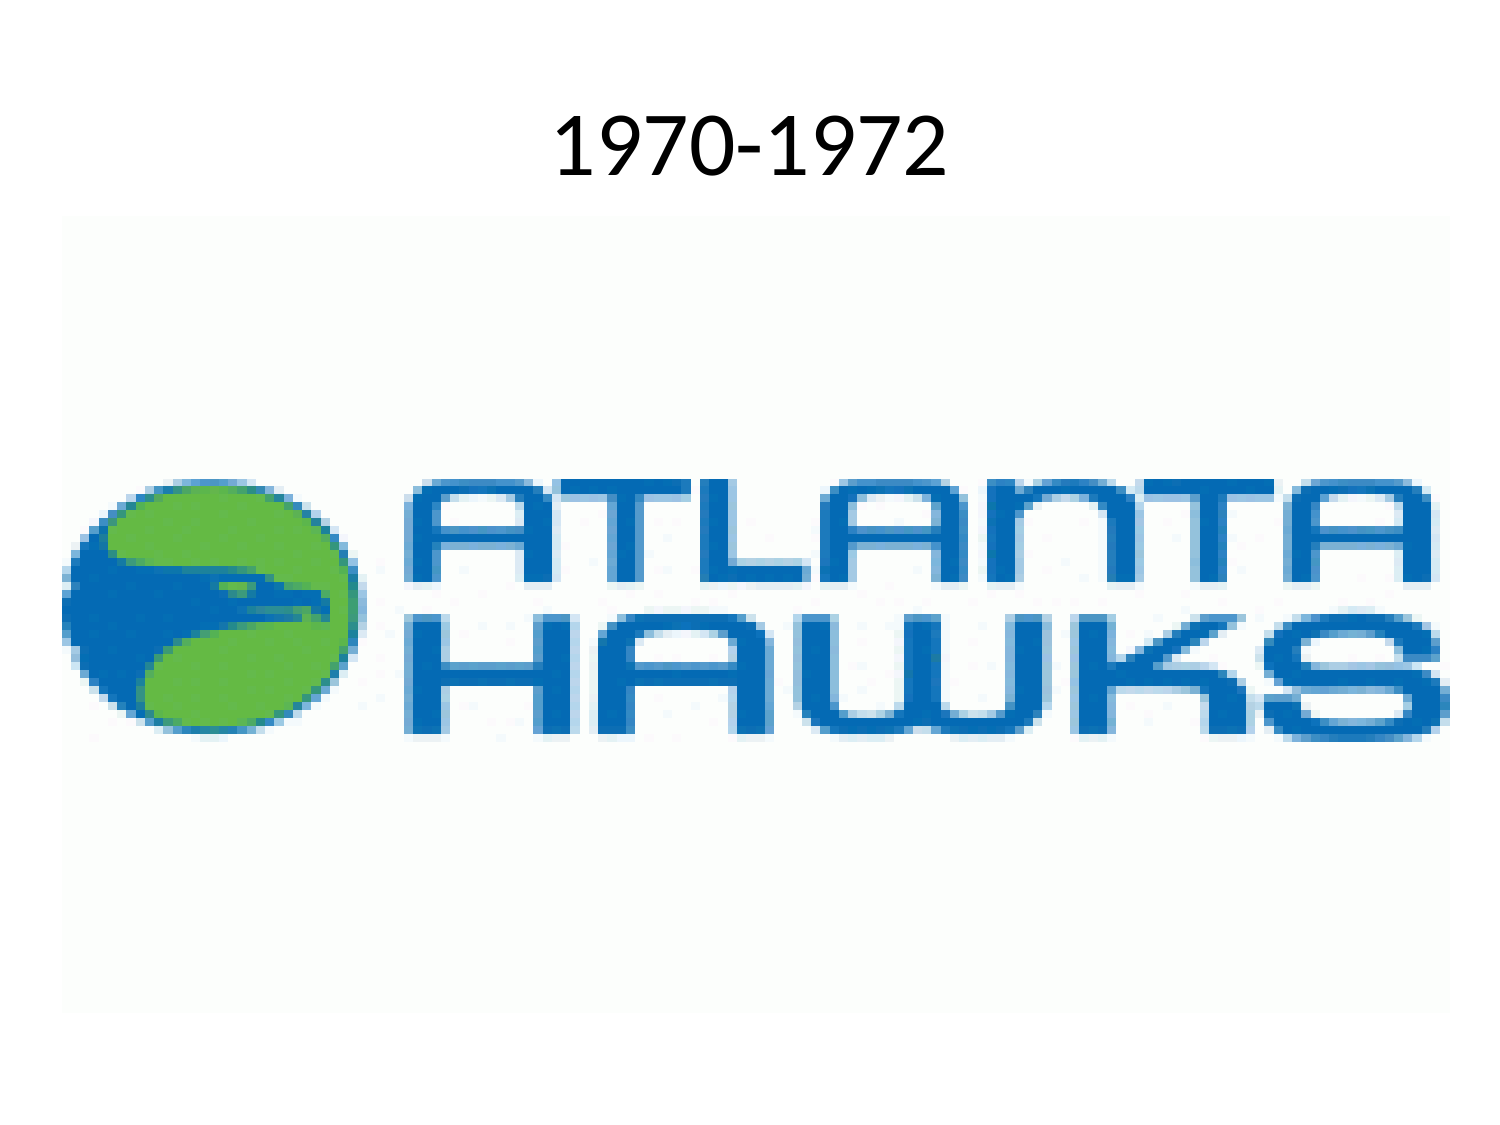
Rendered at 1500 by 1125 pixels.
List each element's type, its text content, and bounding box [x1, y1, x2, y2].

title 1970-1972 [75, 45, 1425, 214]
picture [62, 216, 1451, 1013]
